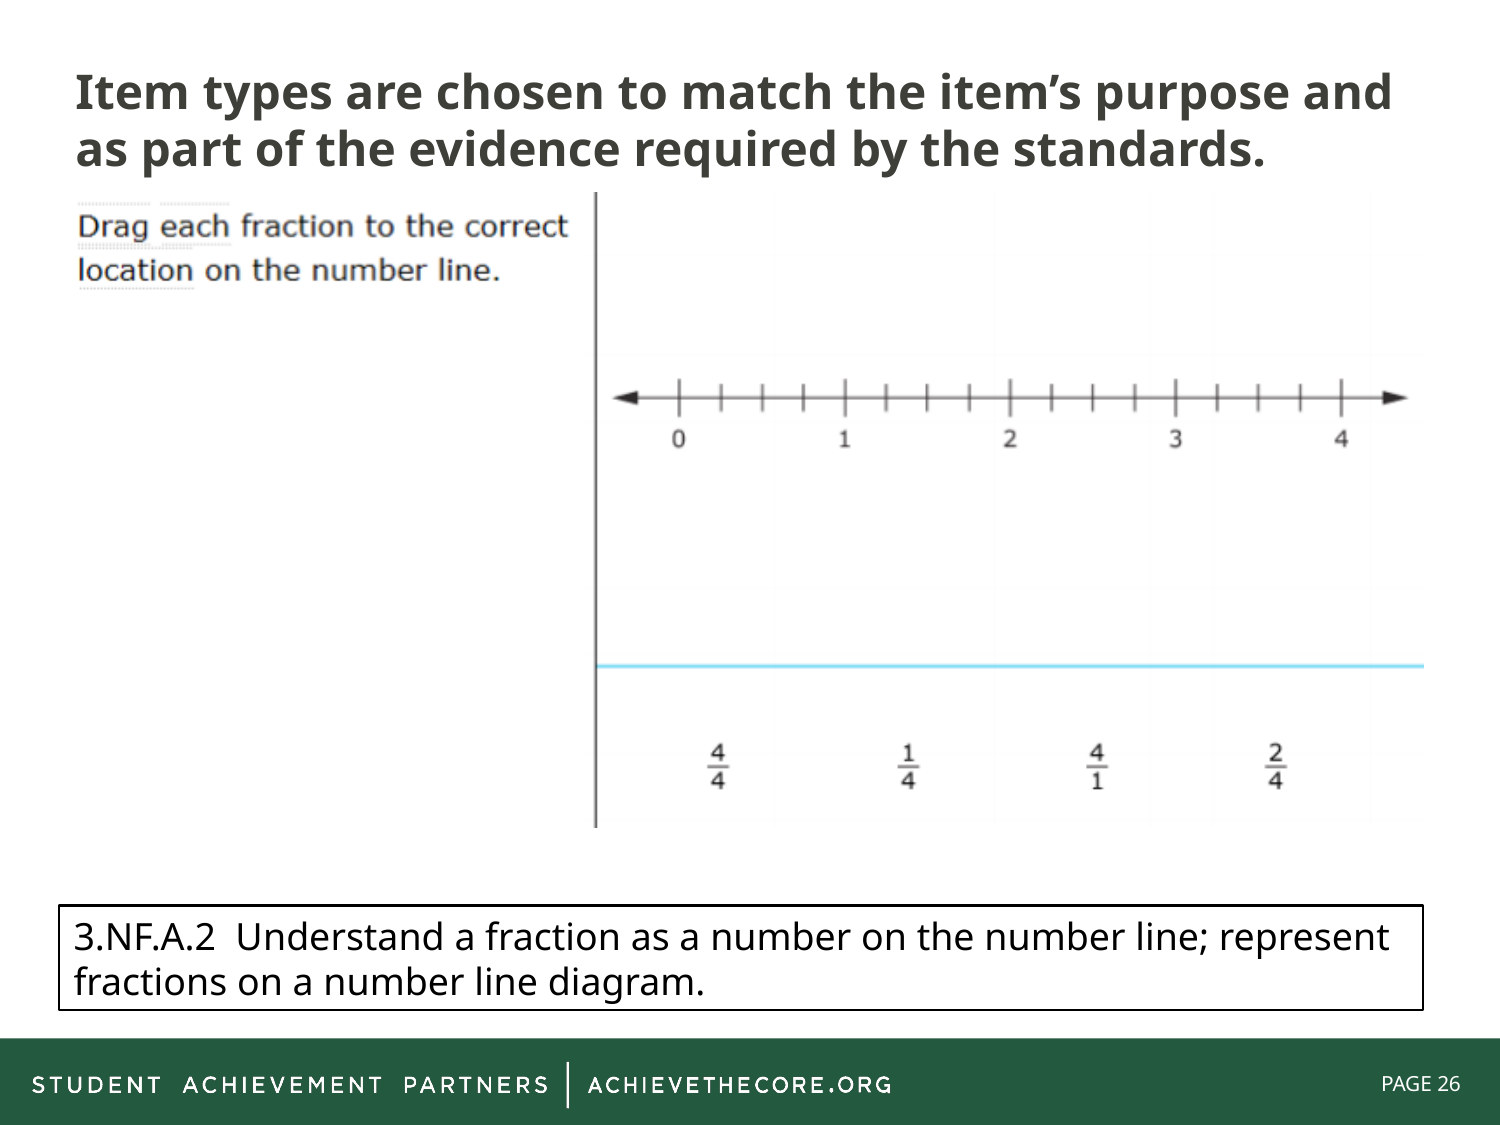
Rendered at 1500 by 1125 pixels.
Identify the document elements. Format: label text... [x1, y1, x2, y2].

title Item types are chosen to match the item’s purpose and as part of the evidence required by the standards. [60, 45, 1425, 192]
text_box 3.NF.A.2 Understand a fraction as a number on the number line; represent fractions on a number line diagram. [58, 905, 1424, 1011]
picture [12, 1055, 911, 1112]
picture [61, 192, 1424, 829]
